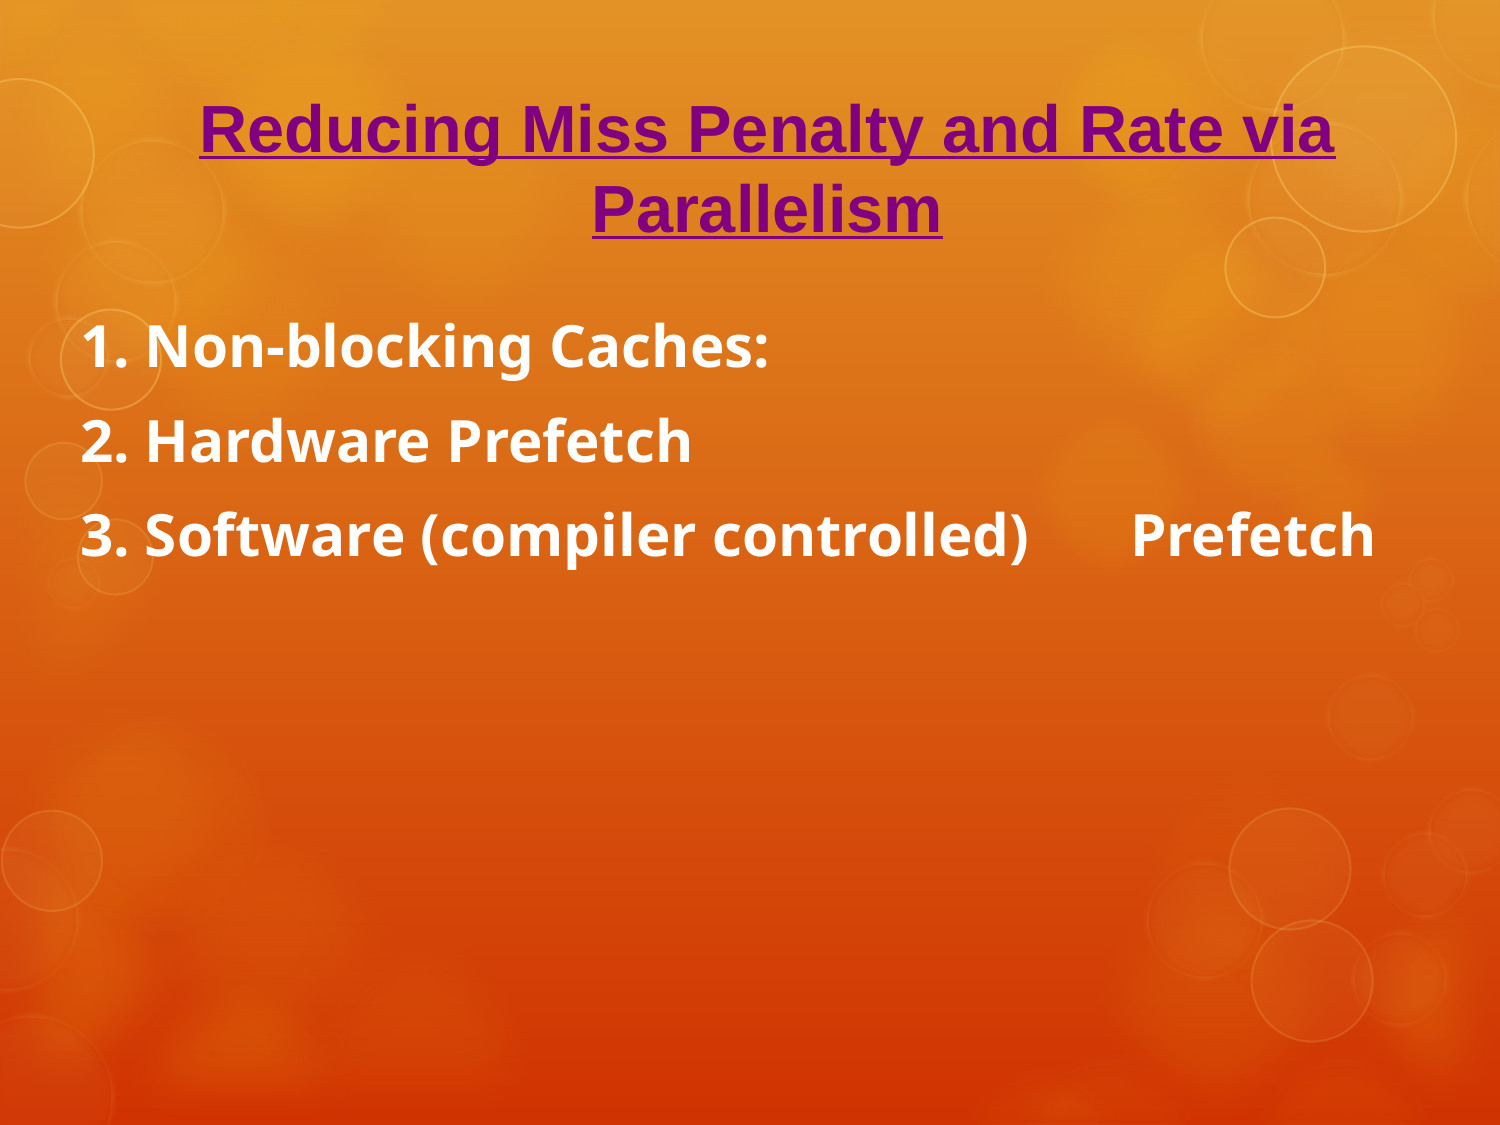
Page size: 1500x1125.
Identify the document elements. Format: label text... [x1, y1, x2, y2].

list 1. Non-blocking Caches: 2. Hardware Prefetch 3. Software (compiler controlled) Prefetch [64, 208, 1471, 1024]
text_box Reducing Miss Penalty and Rate via Parallelism [17, 78, 1500, 253]
